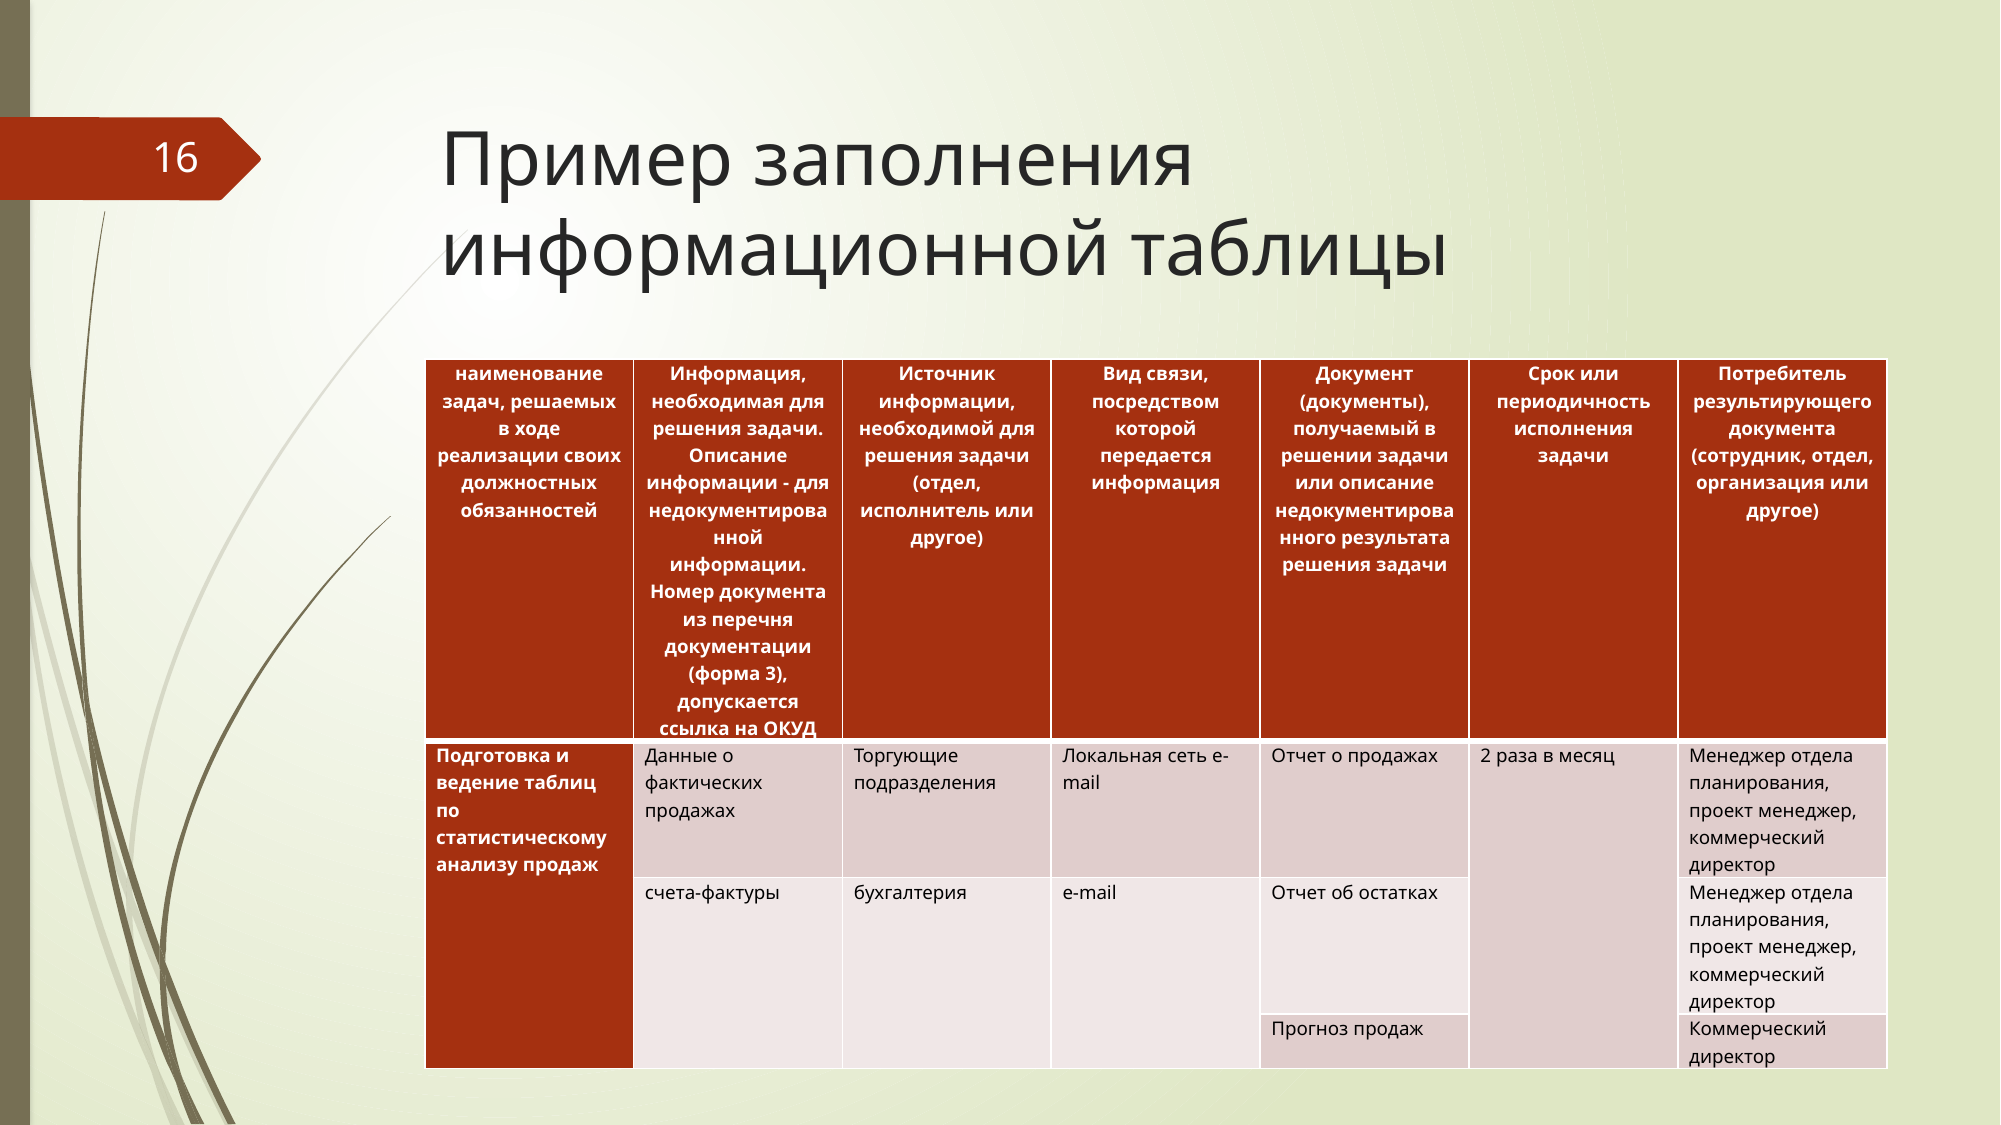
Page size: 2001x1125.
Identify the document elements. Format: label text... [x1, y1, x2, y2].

table_cell Данные о фактических продажах [634, 744, 842, 877]
table_cell Торгующие подразделения [843, 744, 1050, 877]
table_header Потребитель результирующего документа (сотрудник, отдел, организация или другое) [1679, 360, 1886, 738]
table_cell Отчет об остатках [1261, 878, 1468, 1006]
table_header Срок или периодичность исполнения задачи [1470, 360, 1677, 738]
table_cell 2 раза в месяц [1470, 744, 1677, 1068]
table_header Источник информации, необходимой для решения задачи (отдел, исполнитель или другое) [843, 360, 1050, 738]
table_cell Отчет о продажах [1261, 744, 1468, 877]
table_cell Менеджер отдела планирования, проект менеджер, коммерческий директор [1679, 878, 1886, 1013]
table_header наименование задач, решаемых в ходе реализации своих должностных обязанностей [426, 360, 633, 738]
table_header Вид связи, посредством которой передается информация [1052, 360, 1259, 738]
title Пример заполнения информационной таблицы [425, 102, 1888, 313]
footer ДГТУ, кафедра "Экономика и менеджмент" [424, 1006, 1675, 1067]
table_cell Коммерческий директор [1679, 1015, 1886, 1068]
table_cell Подготовка и ведение таблиц по статистическому анализу продаж [426, 744, 633, 1006]
table_cell e-mail [1052, 878, 1259, 1006]
table_cell бухгалтерия [843, 878, 1050, 1006]
table_cell Локальная сеть e-mail [1052, 744, 1259, 877]
table_cell Менеджер отдела планирования, проект менеджер, коммерческий директор [1679, 744, 1886, 877]
table_header Документ (документы), получаемый в решении задачи или описание недокументированного результата решения задачи [1261, 360, 1468, 738]
slide_number 16 [87, 129, 216, 190]
table_header Информация, необходимая для решения задачи. Описание информации - для недокументированной информации. Номер документа из перечня документации (форма 3), допускается ссылка на ОКУД [634, 360, 842, 738]
table_cell счета-фактуры [634, 878, 842, 1006]
